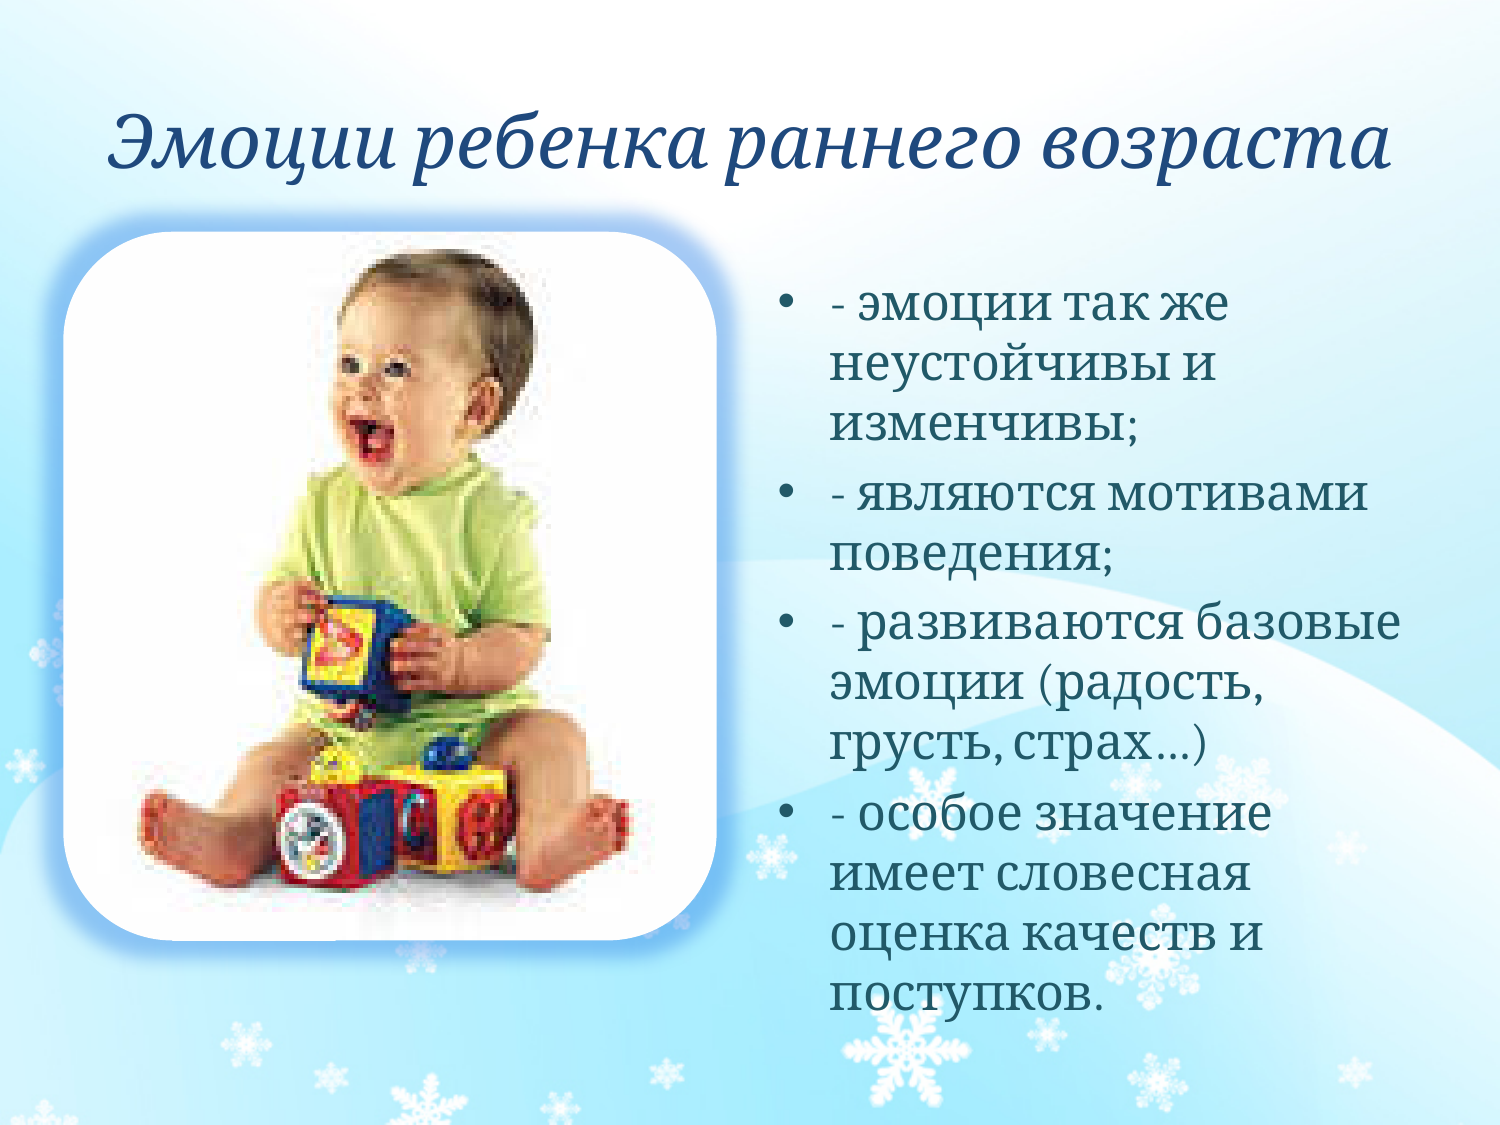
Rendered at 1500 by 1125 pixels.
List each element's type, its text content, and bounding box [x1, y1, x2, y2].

picture [0, 0, 1500, 1125]
title Эмоции ребенка раннего возраста [75, 45, 1425, 233]
list - эмоции так же неустойчивы и изменчивы; - являются мотивами поведения; - развиваются базовые эмоции (радость, грусть, страх…) - особое значение имеет словесная оценка качеств и поступков. [762, 262, 1425, 1071]
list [63, 231, 717, 941]
